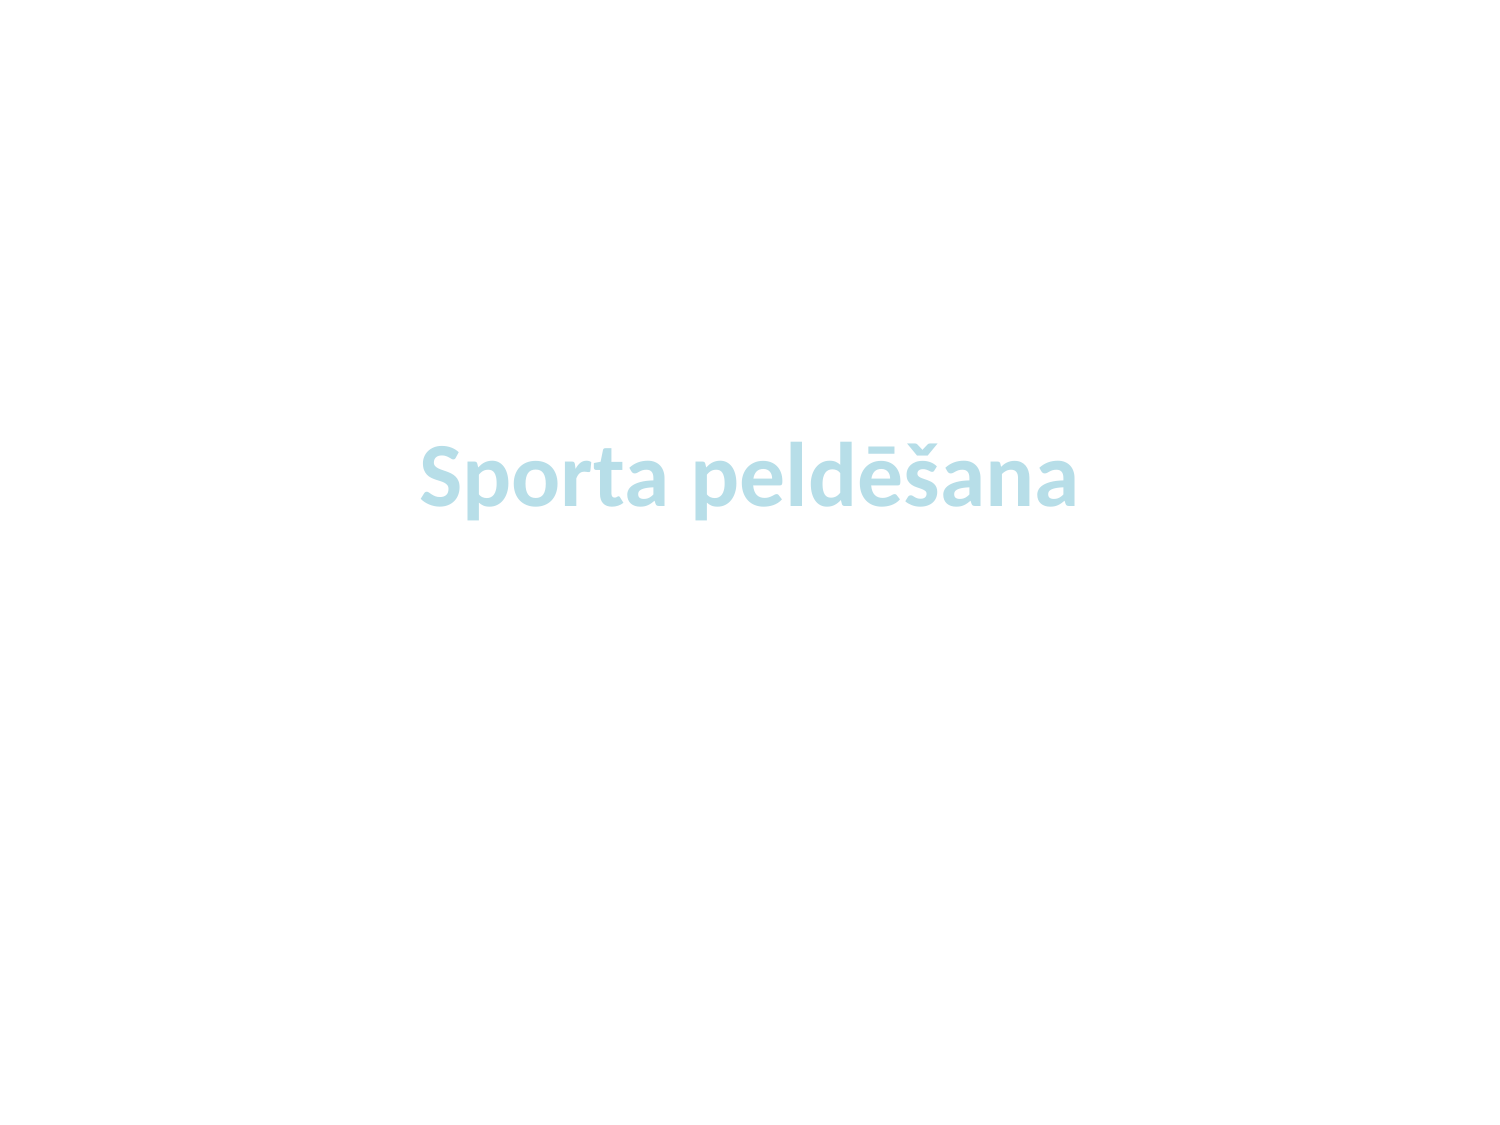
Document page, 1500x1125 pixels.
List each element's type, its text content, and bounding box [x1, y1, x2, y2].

title Sporta peldēšana [112, 349, 1388, 591]
